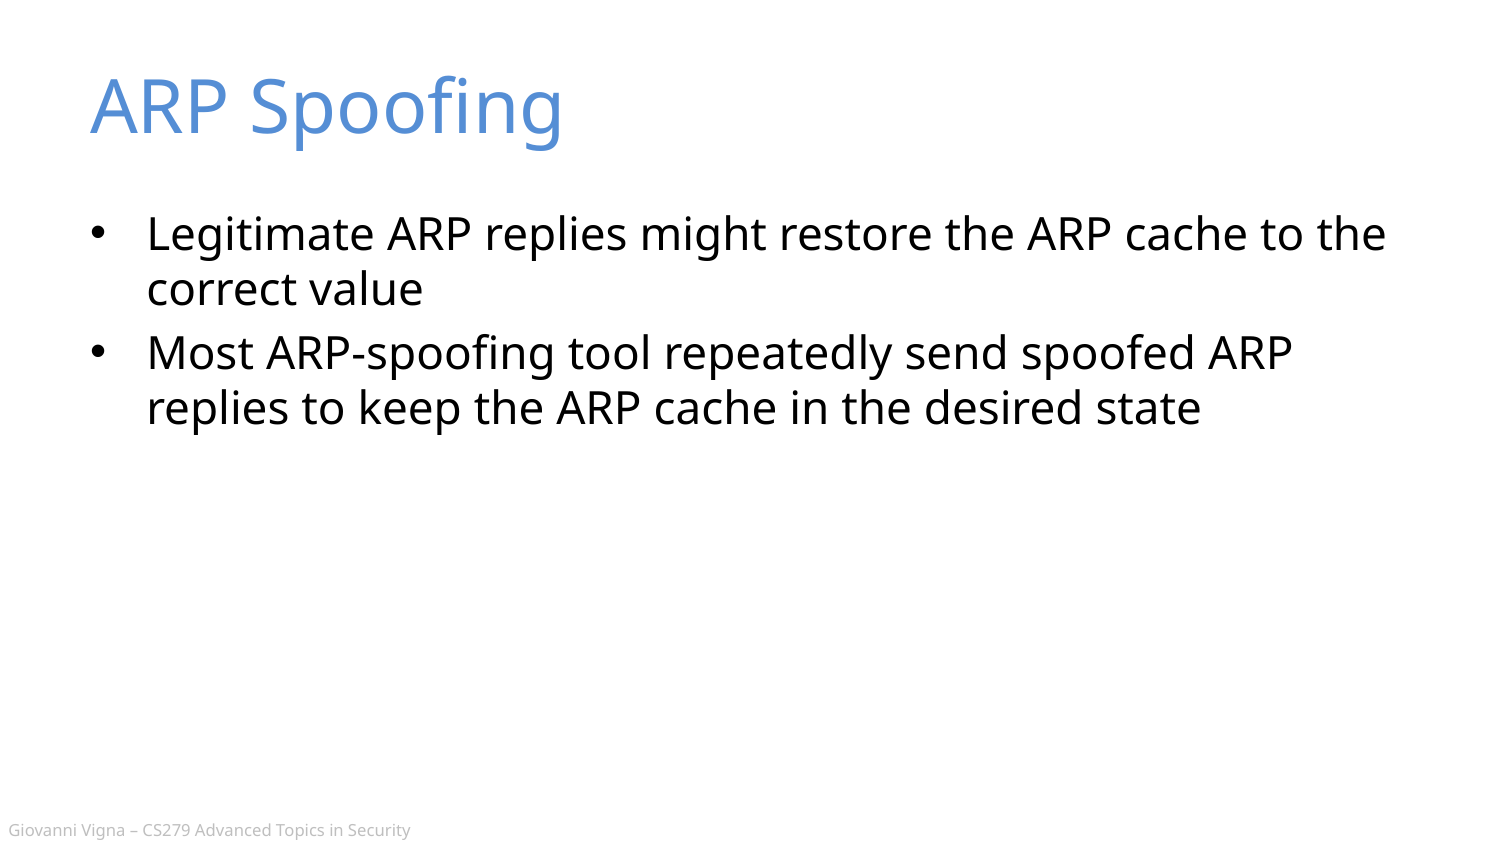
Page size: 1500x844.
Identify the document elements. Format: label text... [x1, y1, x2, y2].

list Legitimate ARP replies might restore the ARP cache to the correct value Most ARP-spoofing tool repeatedly send spoofed ARP replies to keep the ARP cache in the desired state [75, 196, 1425, 813]
title ARP Spoofing [75, 33, 1425, 175]
